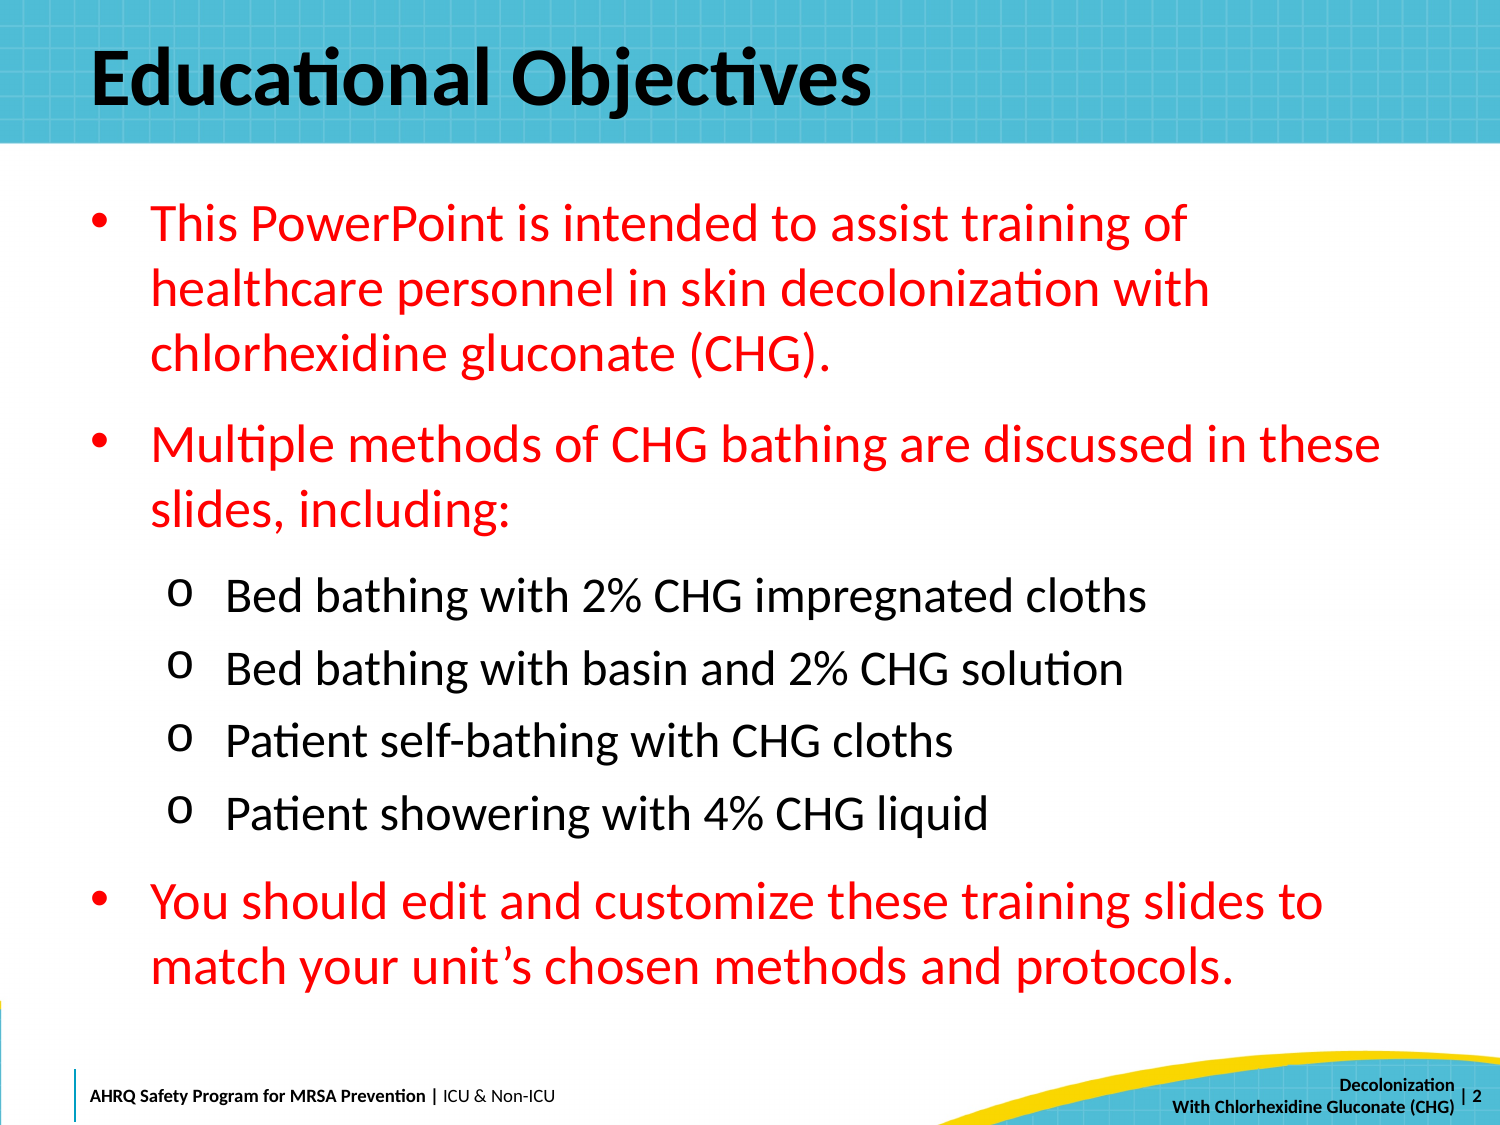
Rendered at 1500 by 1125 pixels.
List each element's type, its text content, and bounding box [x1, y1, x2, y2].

title Educational Objectives [75, 0, 1425, 150]
list This PowerPoint is intended to assist training of healthcare personnel in skin decolonization with chlorhexidine gluconate (CHG). Multiple methods of CHG bathing are discussed in these slides, including: Bed bathing with 2% CHG impregnated cloths Bed bathing with basin and 2% CHG solution Patient self-bathing with CHG cloths Patient showering with 4% CHG liquid You should edit and customize these training slides to match your unit’s chosen methods and protocols. [75, 179, 1425, 1035]
slide_number | 2 [1455, 1065, 1500, 1125]
picture [0, 0, 1500, 1125]
